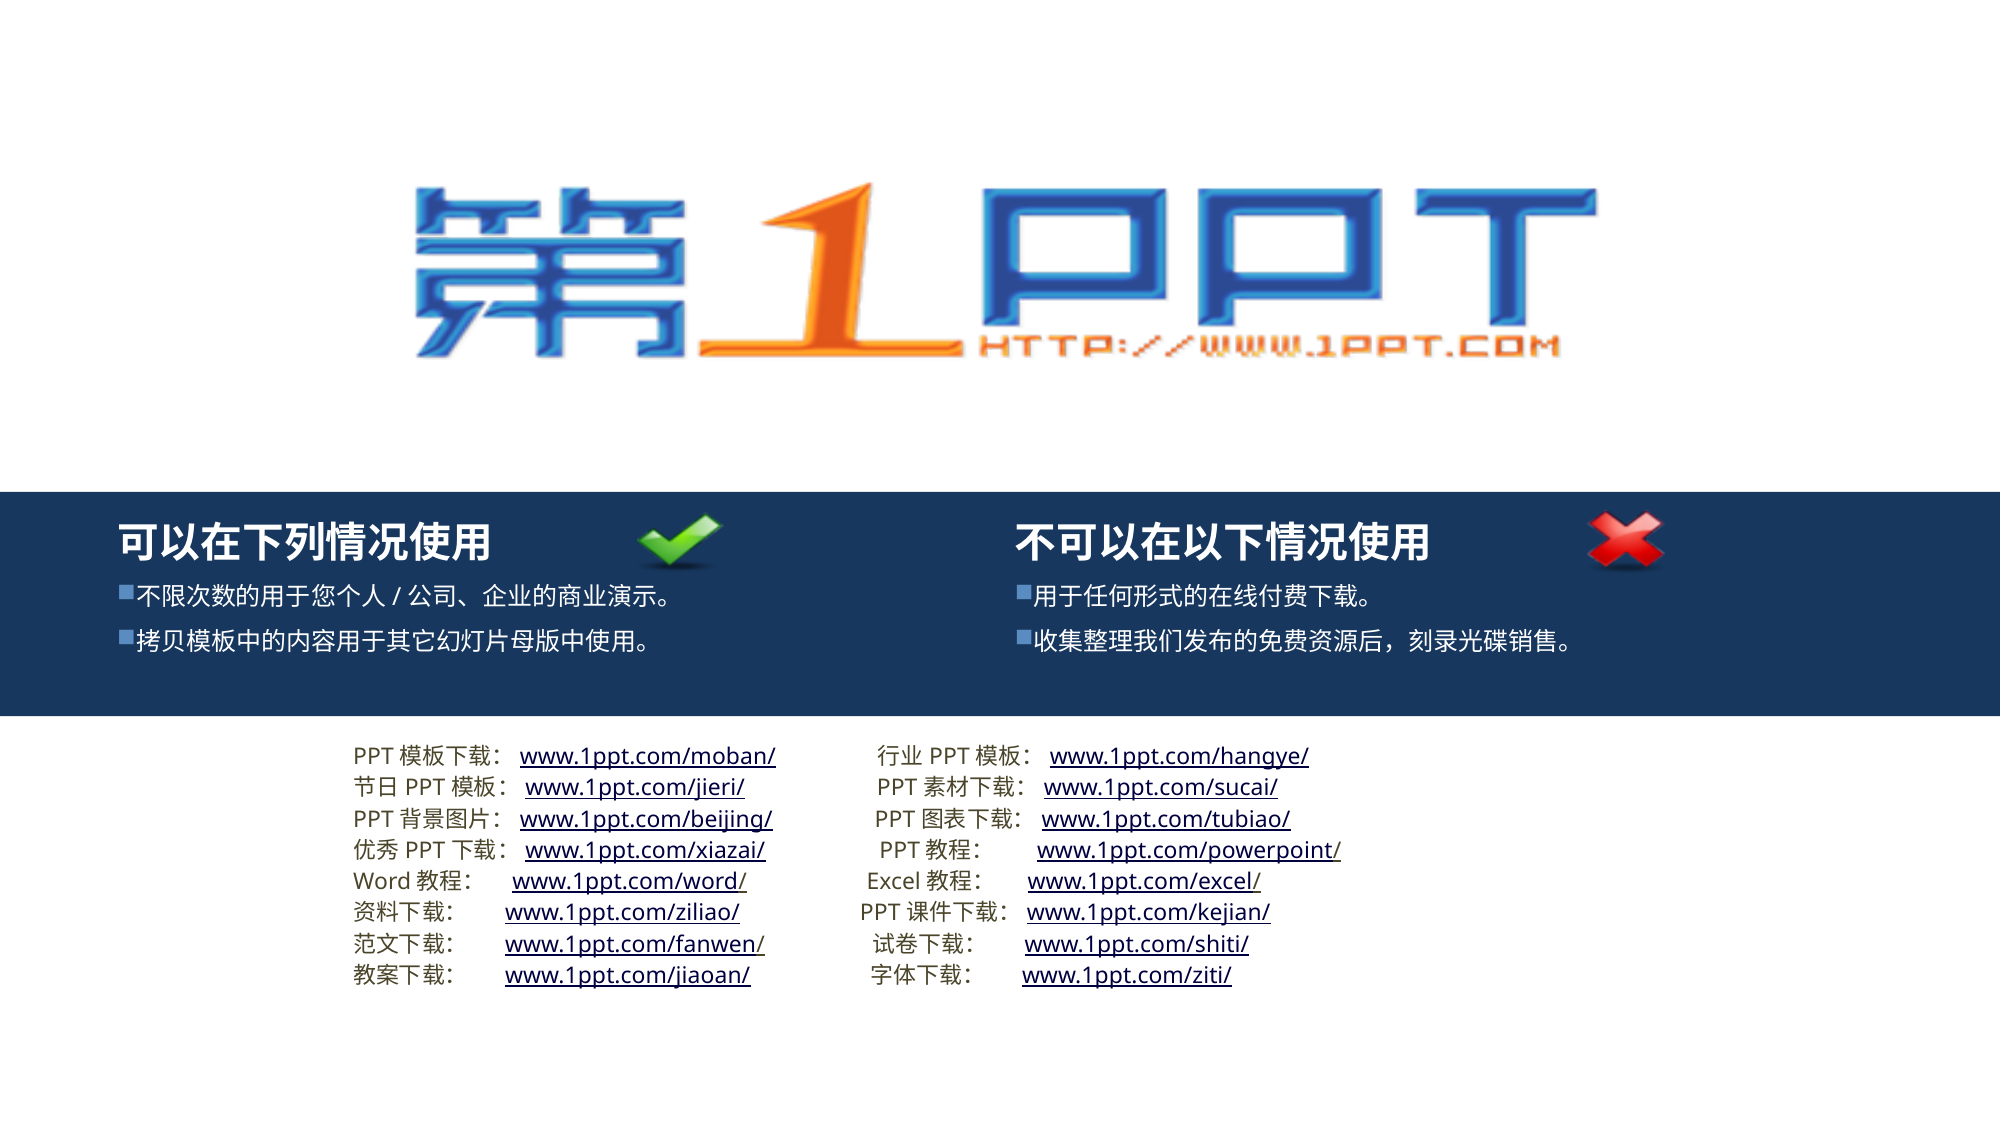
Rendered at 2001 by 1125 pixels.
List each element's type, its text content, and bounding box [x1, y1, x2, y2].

text_box PPT模板下载：www.1ppt.com/moban/ 行业PPT模板：www.1ppt.com/hangye/ 节日PPT模板：www.1ppt.com/jieri/ PPT素材下载：www.1ppt.com/sucai/ PPT背景图片：www.1ppt.com/beijing/ PPT图表下载：www.1ppt.com/tubiao/ 优秀PPT下载：www.1ppt.com/xiazai/ PPT教程： www.1ppt.com/powerpoint/ Word教程： www.1ppt.com/word/ Excel教程： www.1ppt.com/excel/ 资料下载： www.1ppt.com/ziliao/ PPT课件下载：www.1ppt.com/kejian/ 范文下载： www.1ppt.com/fanwen/ 试卷下载： www.1ppt.com/shiti/ 教案下载： www.1ppt.com/jiaoan/ 字体下载： www.1ppt.com/ziti/ [336, 762, 1752, 1008]
picture [179, 51, 1867, 492]
text_box 可以在下列情况使用 不限次数的用于您个人/公司、企业的商业演示。 拷贝模板中的内容用于其它幻灯片母版中使用。 [102, 508, 1000, 774]
picture [637, 507, 724, 573]
text_box 不可以在以下情况使用 用于任何形式的在线付费下载。 收集整理我们发布的免费资源后，刻录光碟销售。 [999, 508, 1898, 762]
picture [1581, 507, 1669, 573]
text_box [0, 491, 2000, 717]
